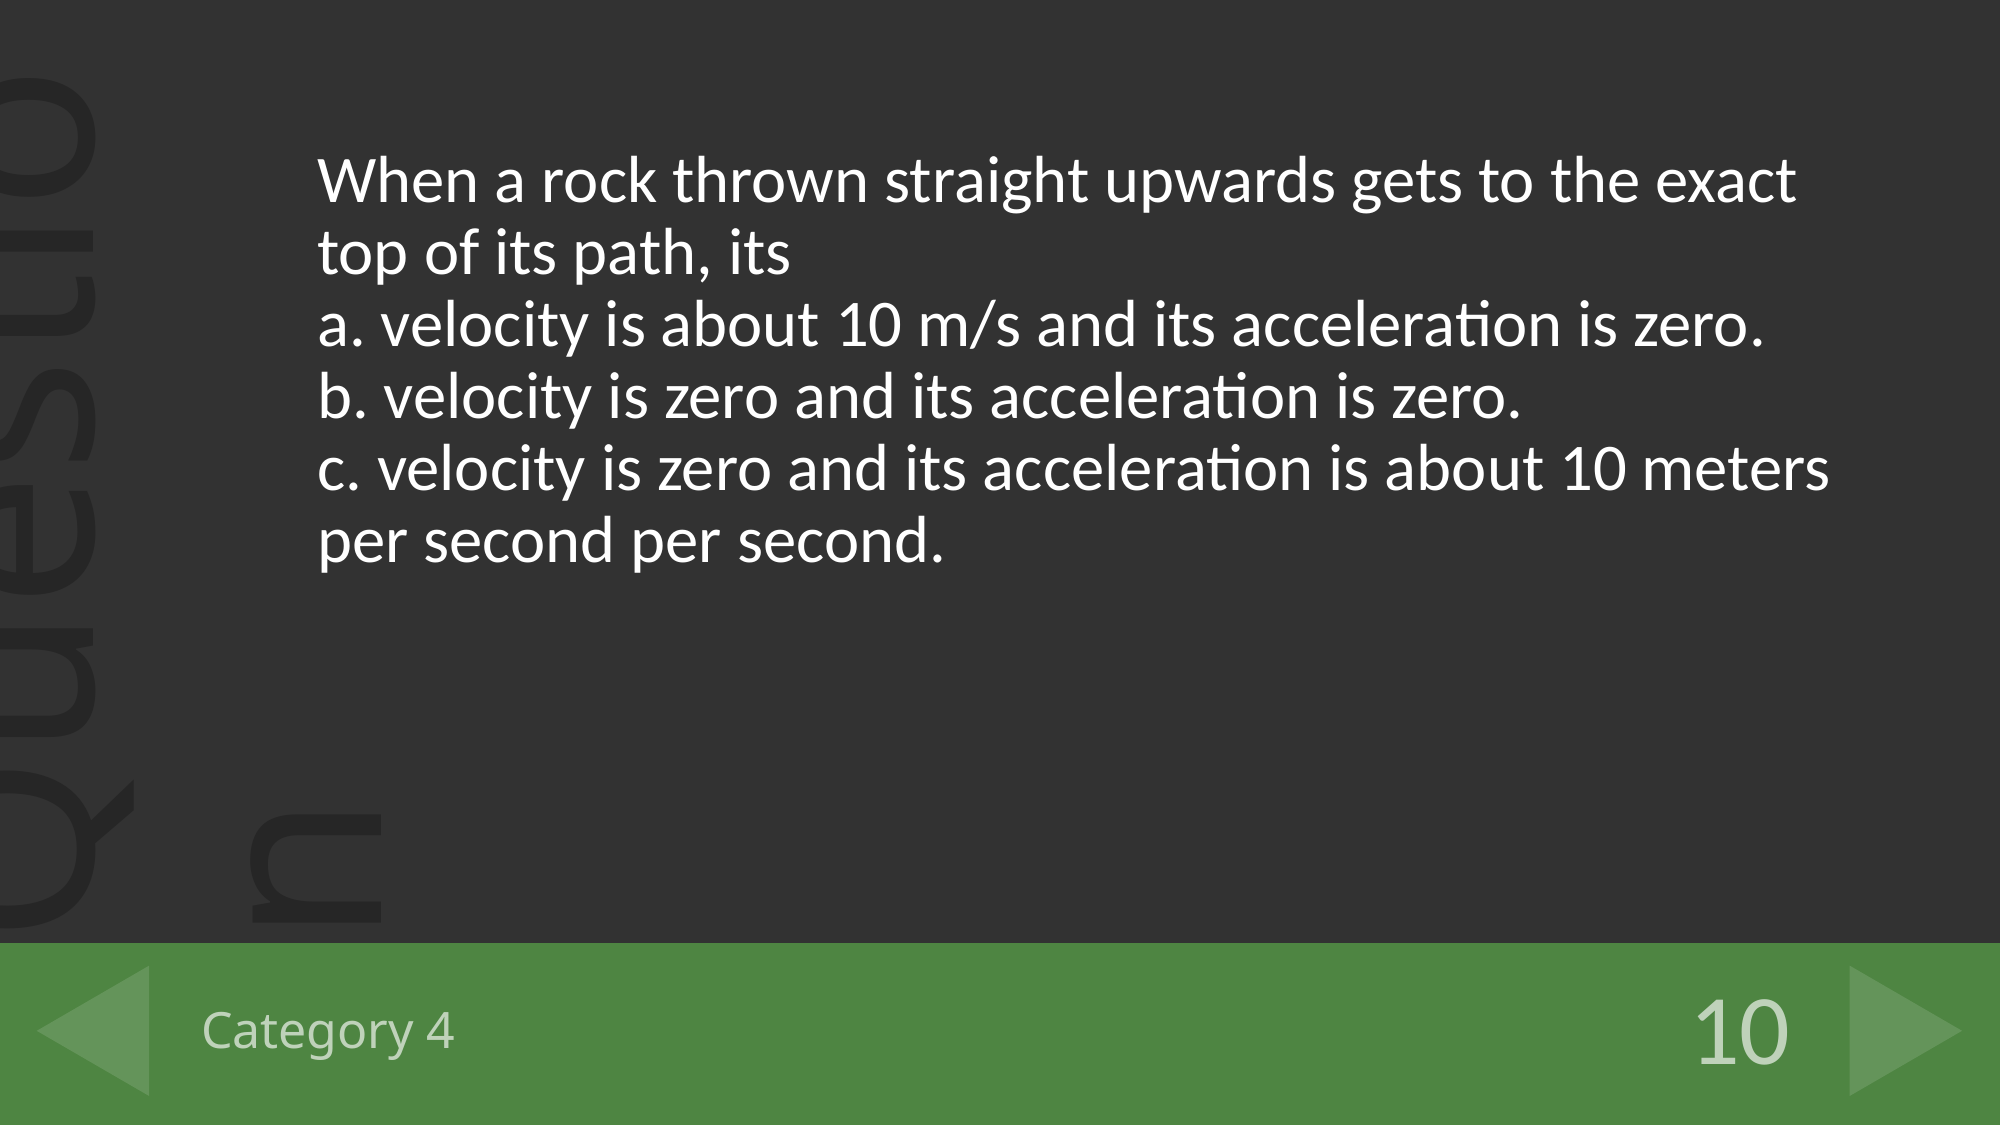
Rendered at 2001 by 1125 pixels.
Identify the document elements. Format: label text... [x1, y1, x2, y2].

list 10 [1494, 967, 1806, 1097]
title Category 4 [185, 967, 1494, 1097]
list When a rock thrown straight upwards gets to the exact top of its path, its a. velocity is about 10 m/s and its acceleration is zero. b. velocity is zero and its acceleration is zero. c. velocity is zero and its acceleration is about 10 meters per second per second. [302, 158, 1863, 636]
